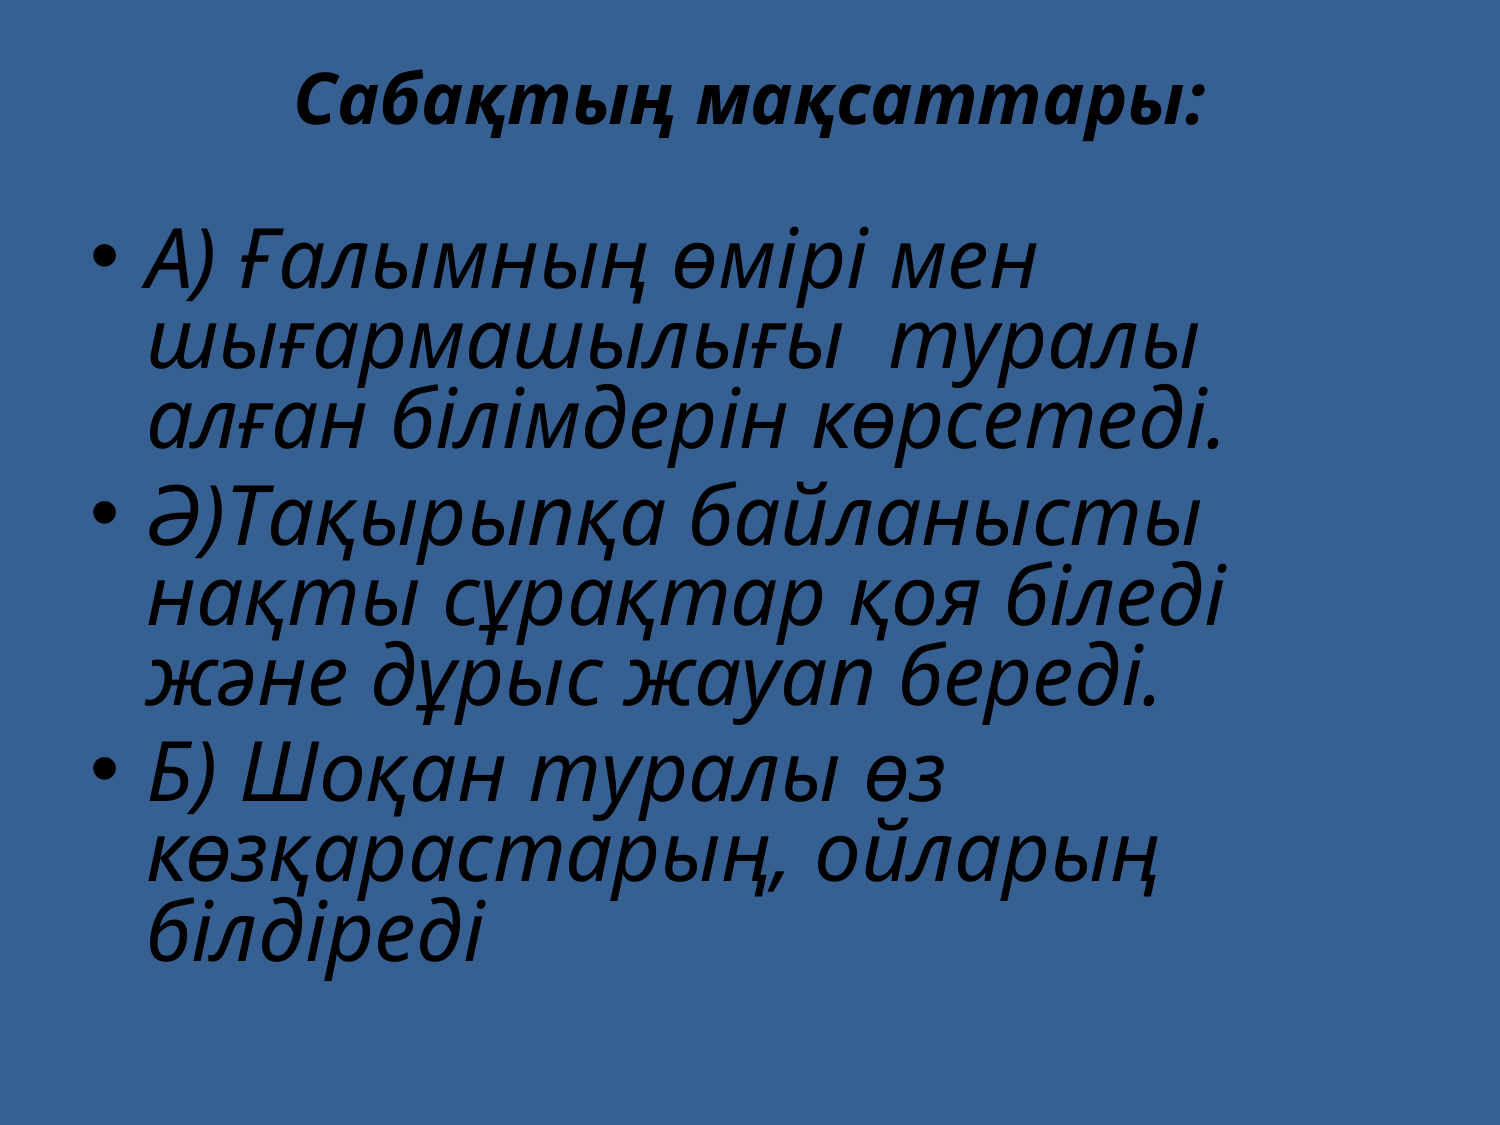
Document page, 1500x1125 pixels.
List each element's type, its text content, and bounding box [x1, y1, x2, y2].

title Сабақтың мақсаттары: [74, 44, 1426, 175]
list А) Ғалымның өмірі мен шығармашылығы туралы алған білімдерін көрсетеді. Ә)Тақырыпқа байланысты нақты сұрақтар қоя біледі және дұрыс жауап береді. Б) Шоқан туралы өз көзқарастарың, ойларың білдіреді [74, 175, 1426, 1006]
